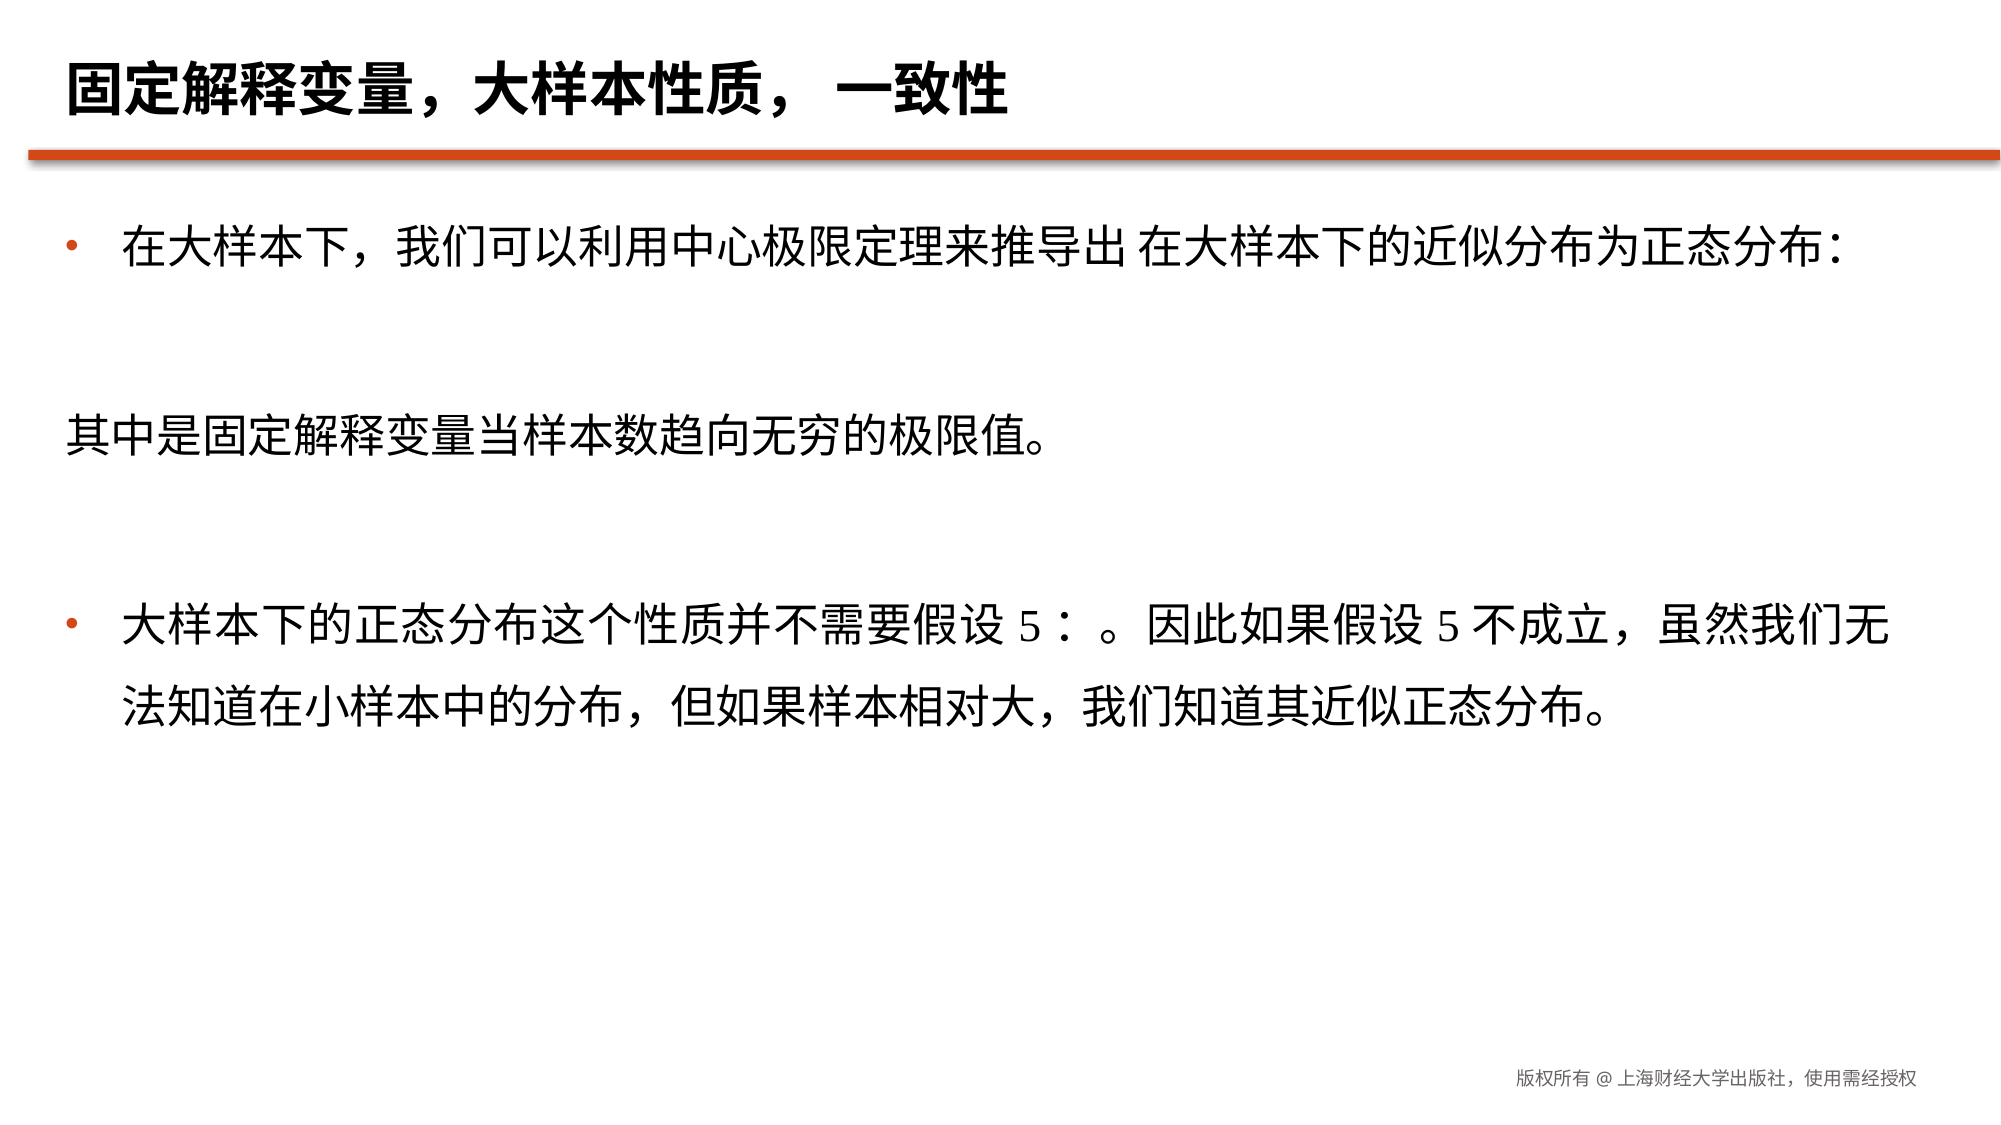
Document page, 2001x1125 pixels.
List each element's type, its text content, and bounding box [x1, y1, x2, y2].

footer 版权所有@上海财经大学出版社，使用需经授权 [1483, 1046, 1950, 1109]
title 固定解释变量，大样本性质， 一致性 [50, 50, 1825, 138]
